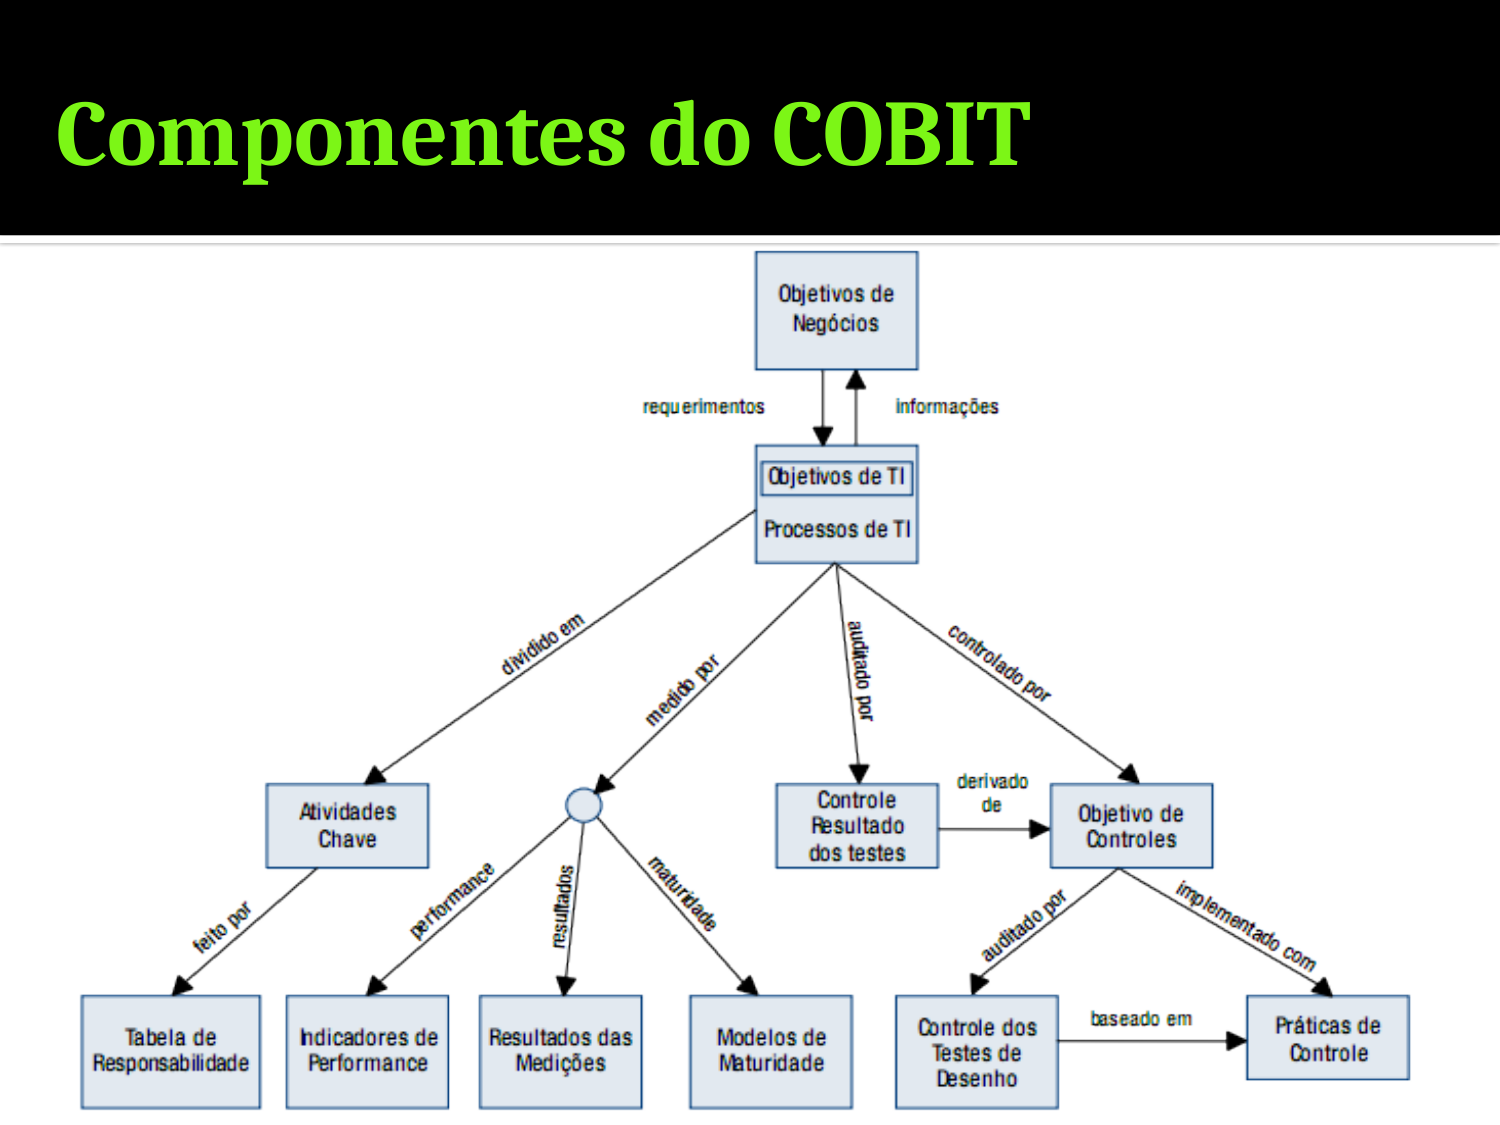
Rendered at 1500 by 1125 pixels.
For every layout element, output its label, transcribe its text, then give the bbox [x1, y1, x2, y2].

title Componentes do COBIT [41, 25, 1459, 231]
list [64, 208, 1483, 1125]
